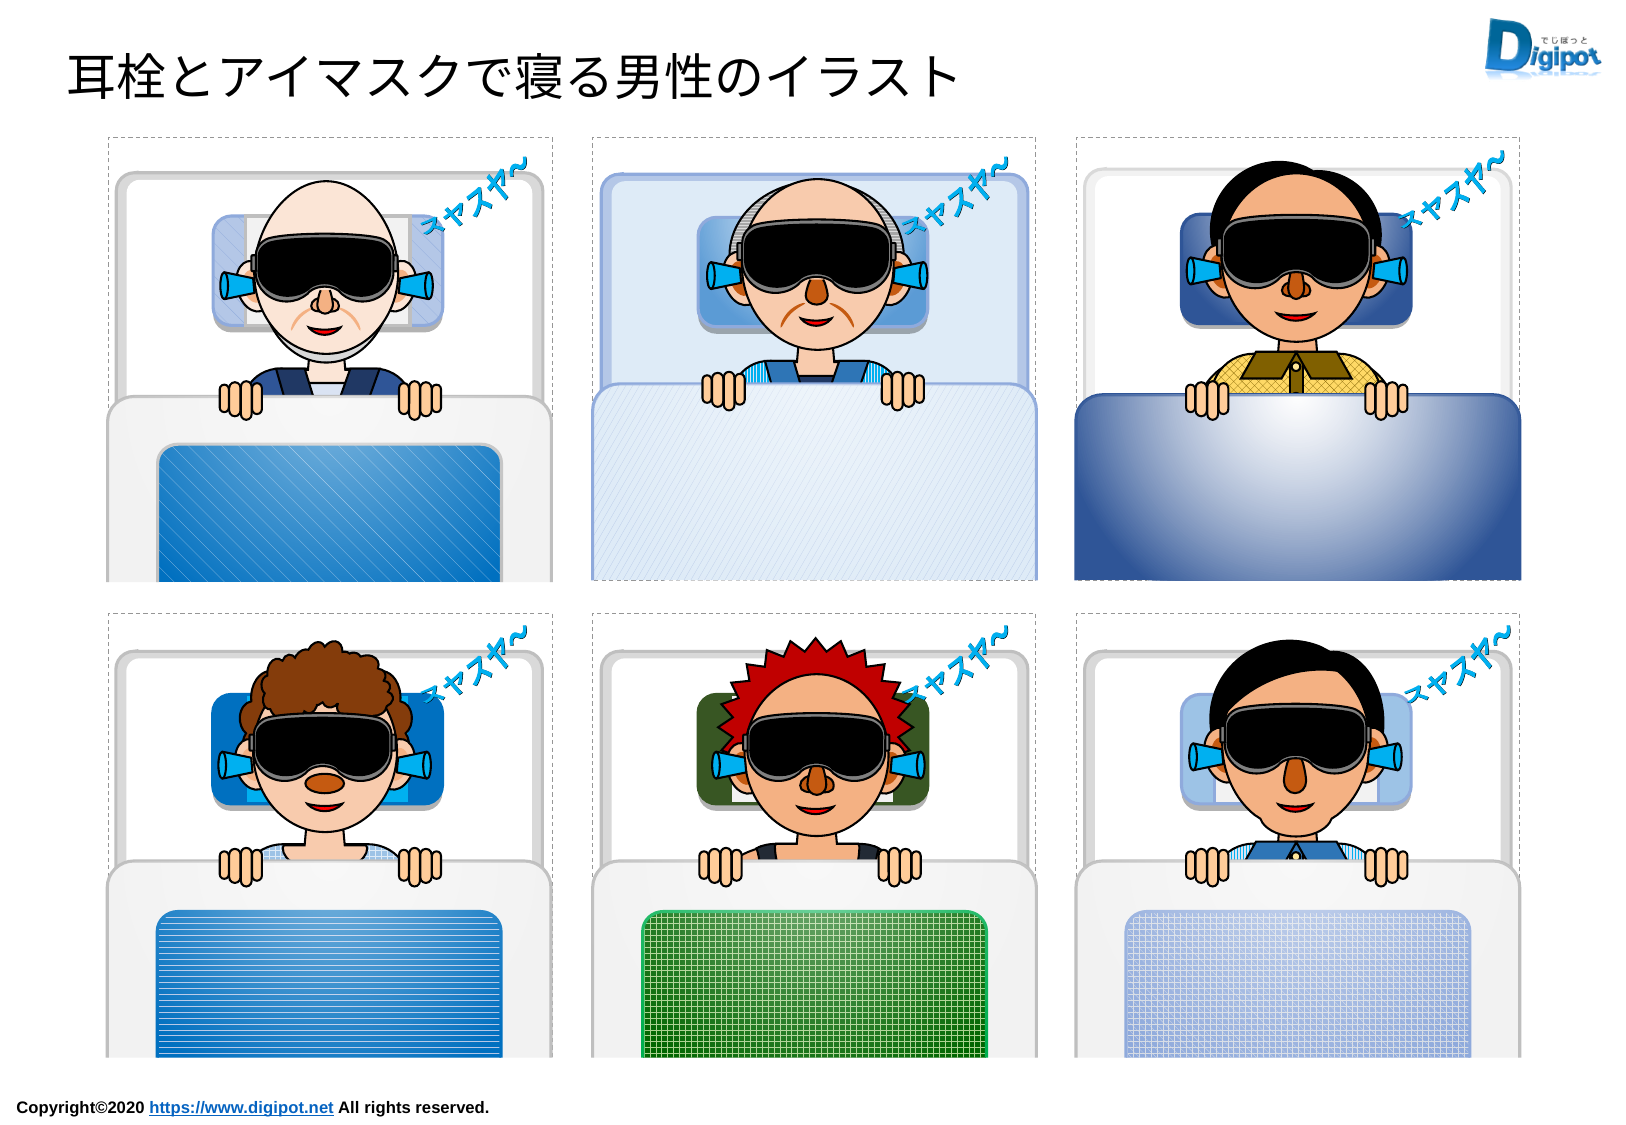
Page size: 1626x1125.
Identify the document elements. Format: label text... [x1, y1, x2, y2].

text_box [107, 639, 551, 1058]
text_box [1075, 161, 1520, 581]
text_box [592, 638, 1037, 1058]
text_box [107, 170, 552, 583]
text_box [1076, 639, 1522, 1058]
picture [1485, 18, 1602, 82]
text_box 耳栓とアイマスクで寝る男性のイラスト [51, 38, 978, 113]
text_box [592, 170, 1037, 582]
